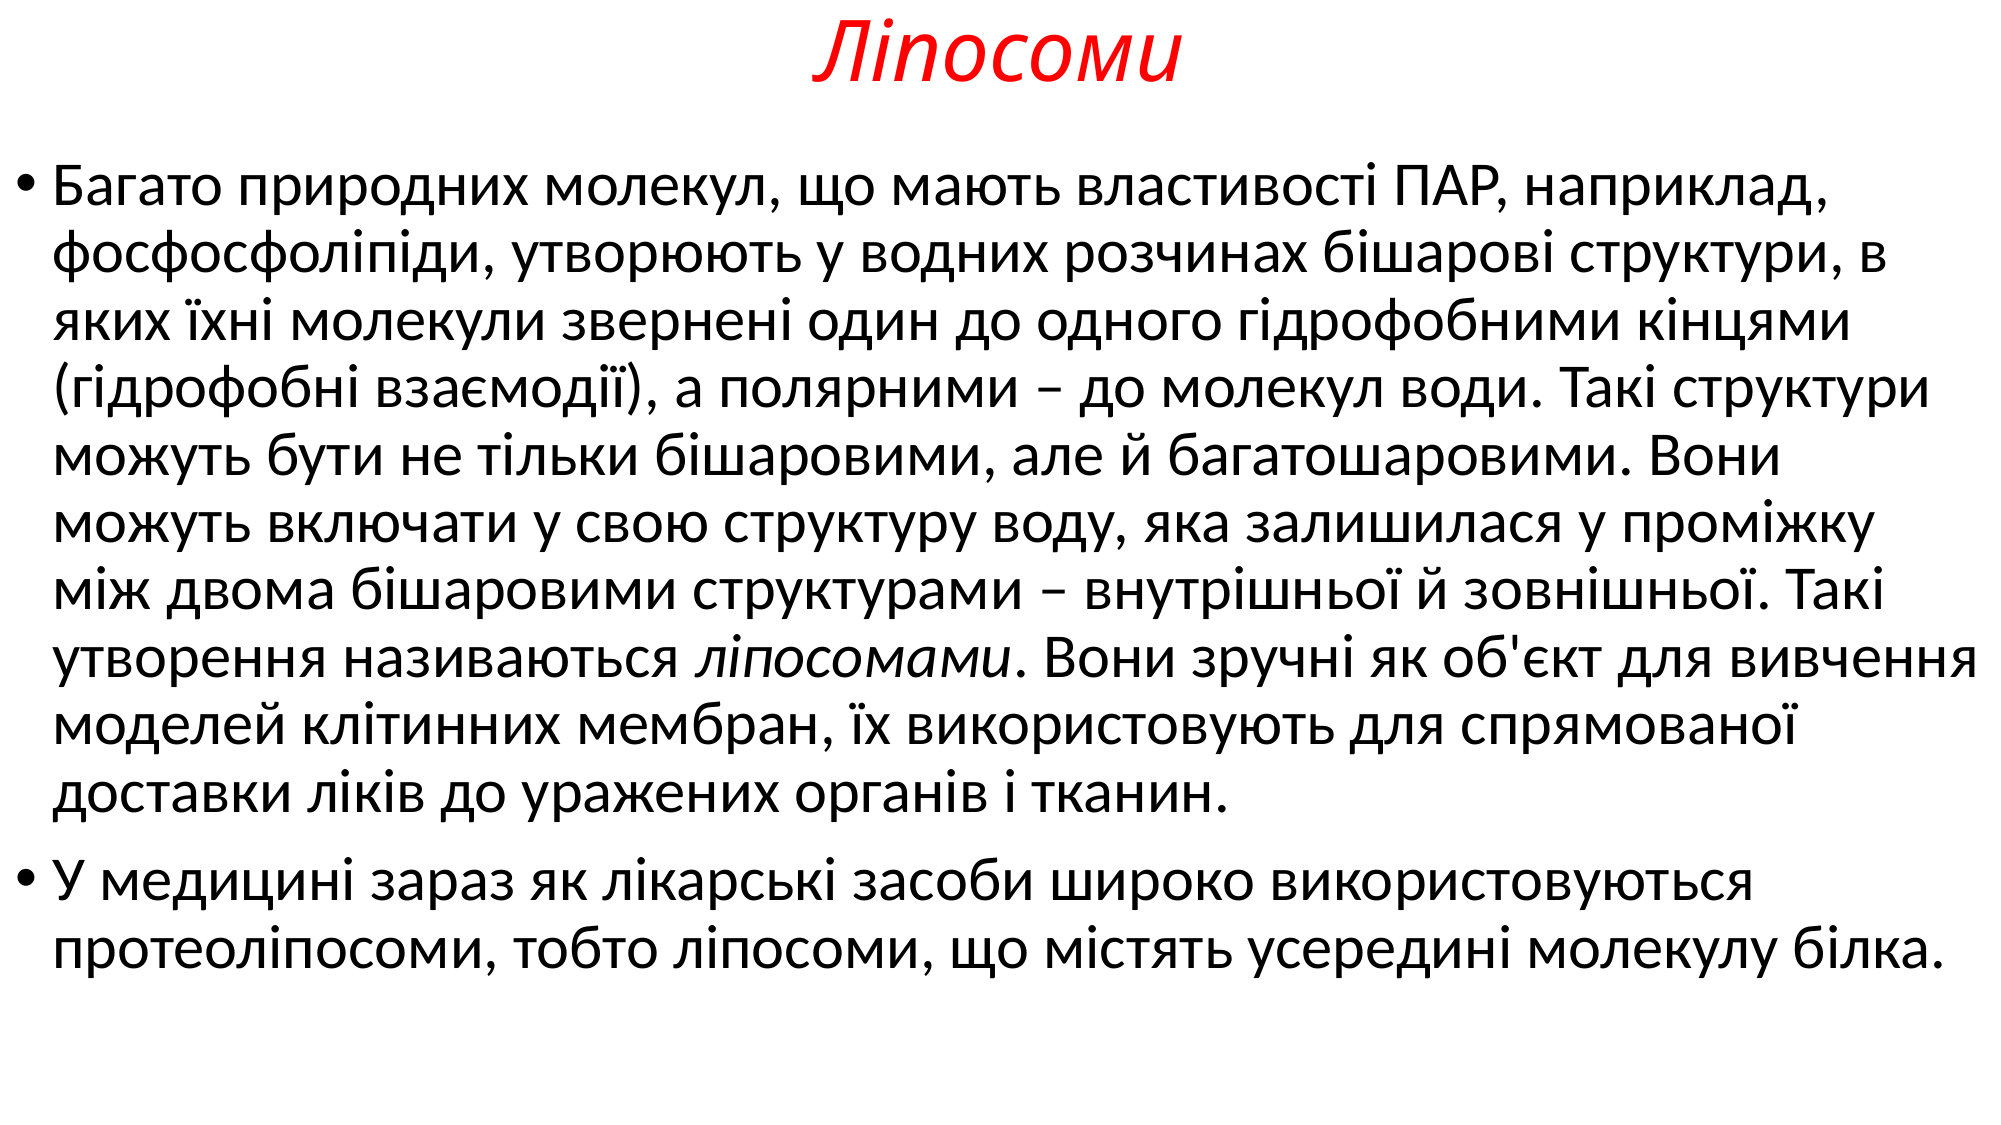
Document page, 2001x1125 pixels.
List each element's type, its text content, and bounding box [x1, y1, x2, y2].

title Ліпосоми [137, 0, 1863, 108]
list Багато природних молекул, що мають властивості ПАР, наприклад, фосфосфоліпіди, утворюють у водних розчинах бішарові структури, в яких їхні молекули звернені один до одного гідрофобними кінцями (гідрофобні взаємодії), а полярними – до молекул води. Такі структури можуть бути не тільки бішаровими, але й багатошаровими. Вони можуть включати у свою структуру воду, яка залишилася у проміжку між двома бішаровими структурами – внутрішньої й зовнішньої. Такі утворення називаються ліпосомами. Вони зручні як об'єкт для вивчення моделей клітинних мембран, їх використовують для спрямованої доставки ліків до уражених органів і тканин. У медицині зараз як лікарські засоби широко використовуються протеоліпосоми, тобто ліпосоми, що містять усередині молекулу білка. [0, 144, 2000, 1125]
